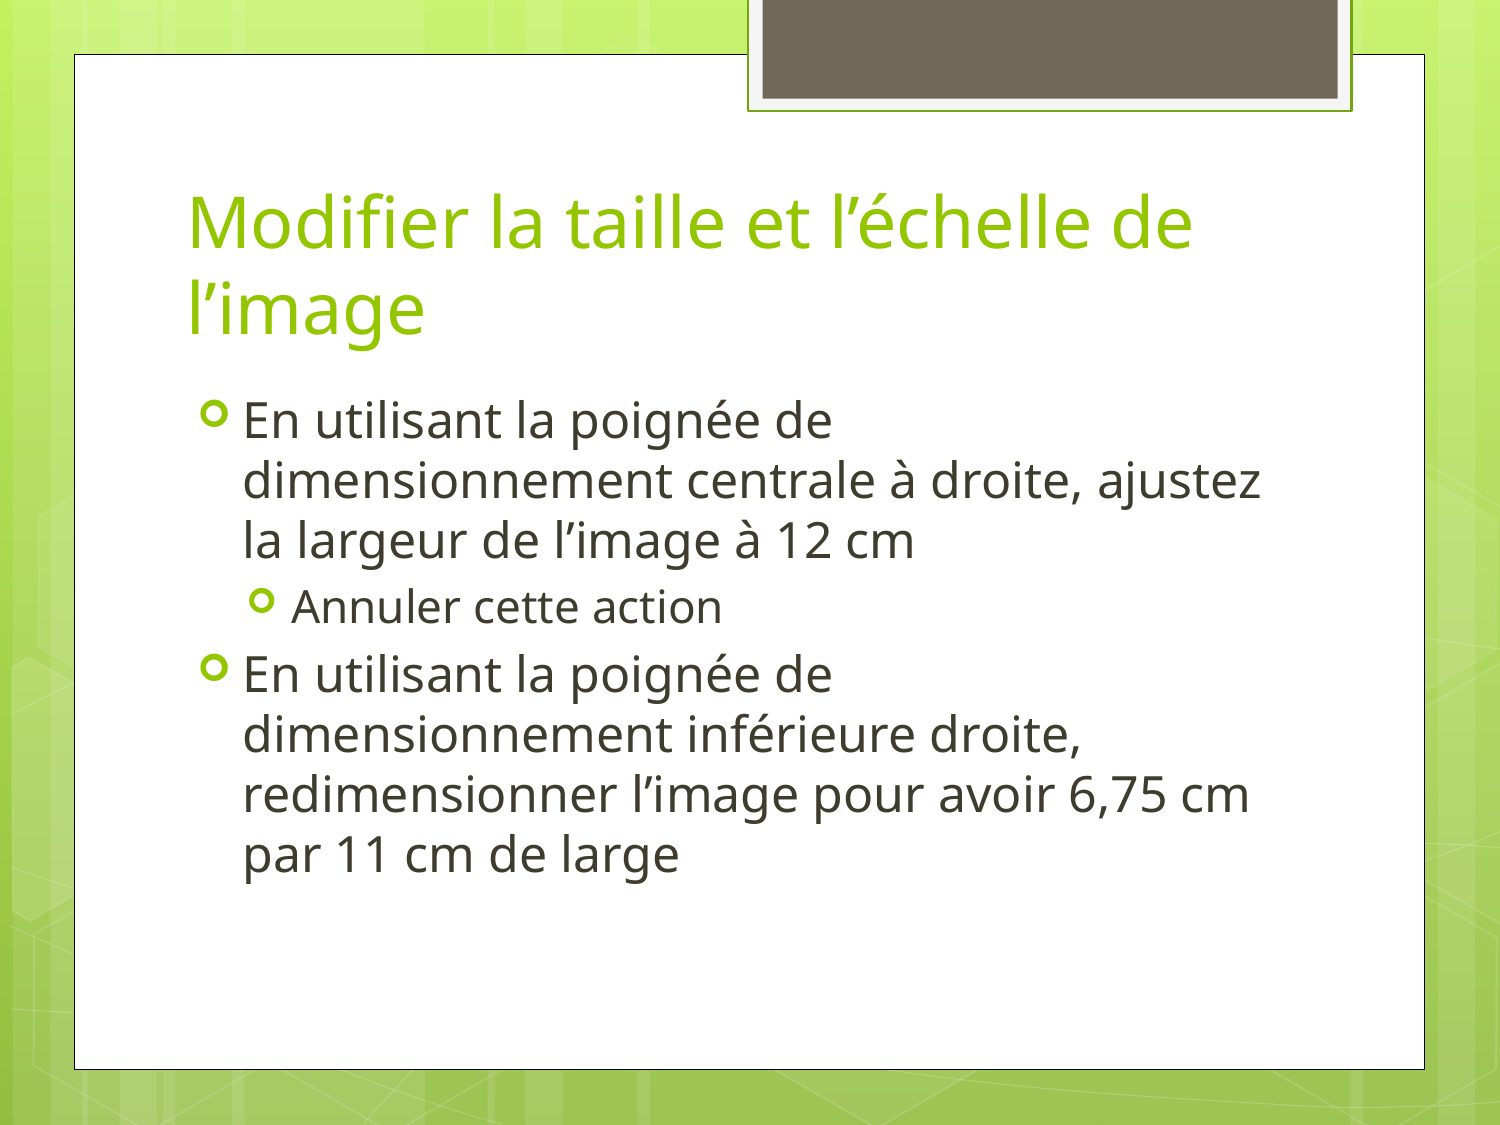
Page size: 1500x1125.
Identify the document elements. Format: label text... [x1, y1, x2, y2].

list En utilisant la poignée de dimensionnement centrale à droite, ajustez la largeur de l’image à 12 cm Annuler cette action En utilisant la poignée de dimensionnement inférieure droite, redimensionner l’image pour avoir 6,75 cm par 11 cm de large [171, 381, 1283, 957]
title Modifier la taille et l’échelle de l’image [171, 168, 1324, 357]
